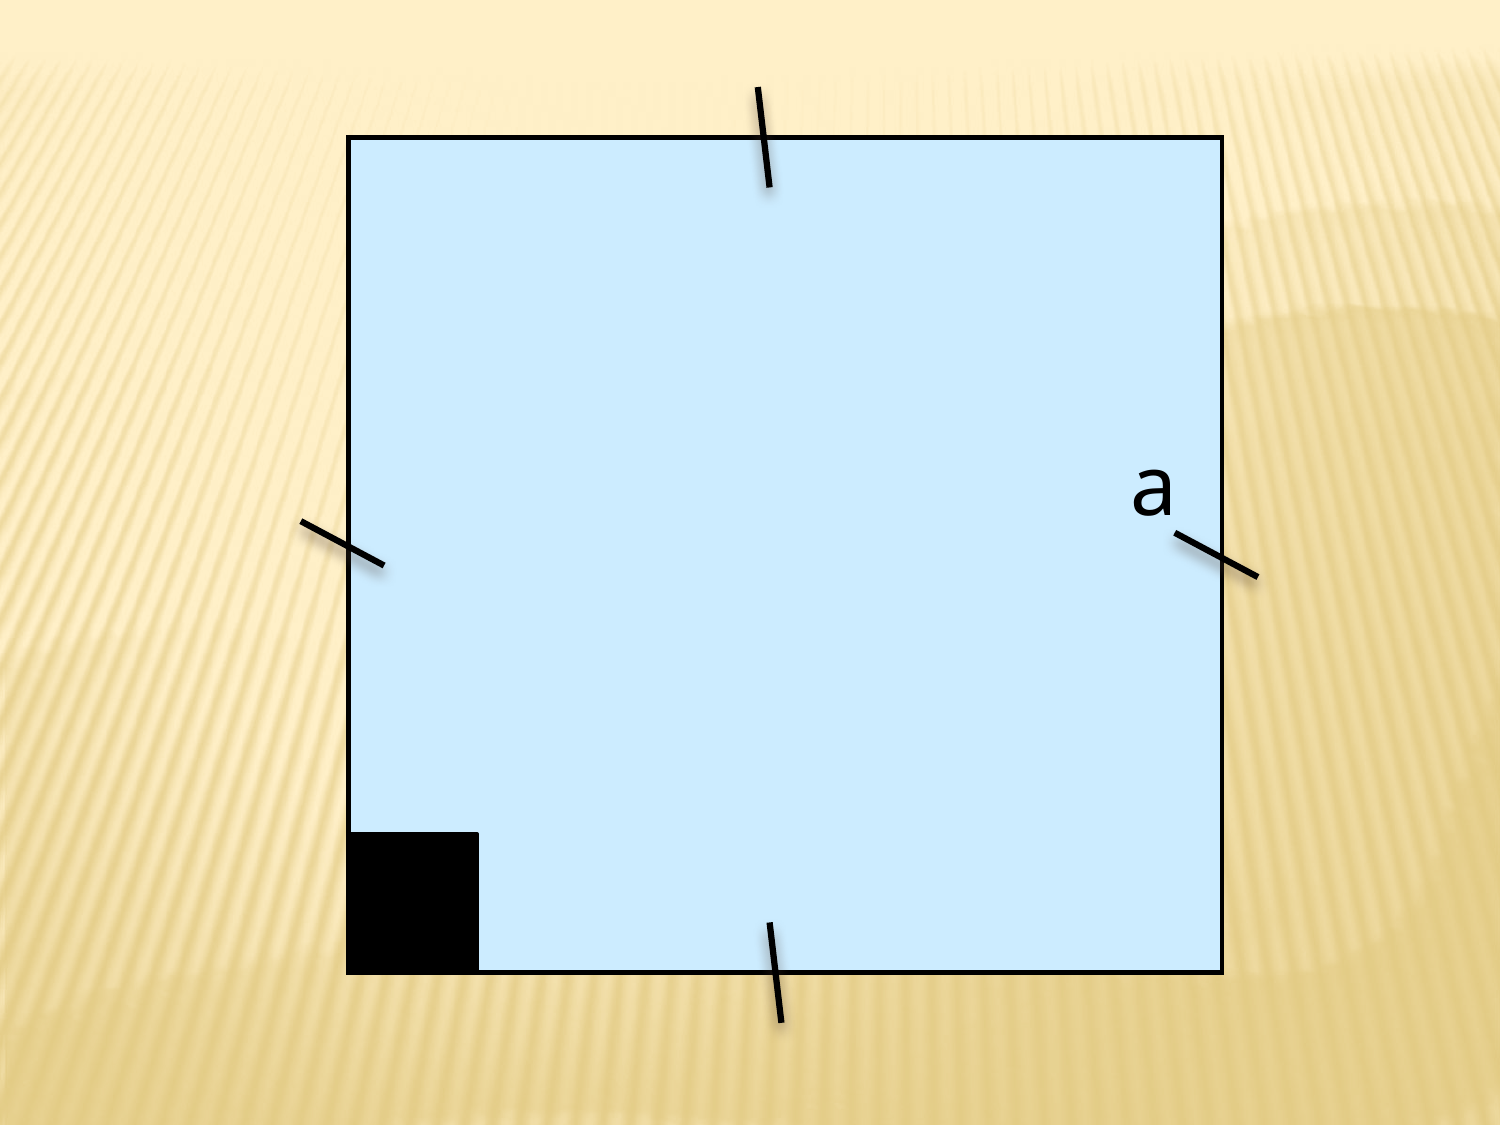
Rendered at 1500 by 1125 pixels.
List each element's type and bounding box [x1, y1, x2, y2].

text_box [757, 86, 770, 188]
text_box [300, 520, 385, 566]
text_box [1174, 532, 1259, 578]
text_box [769, 922, 782, 1024]
text_box [347, 136, 1223, 973]
